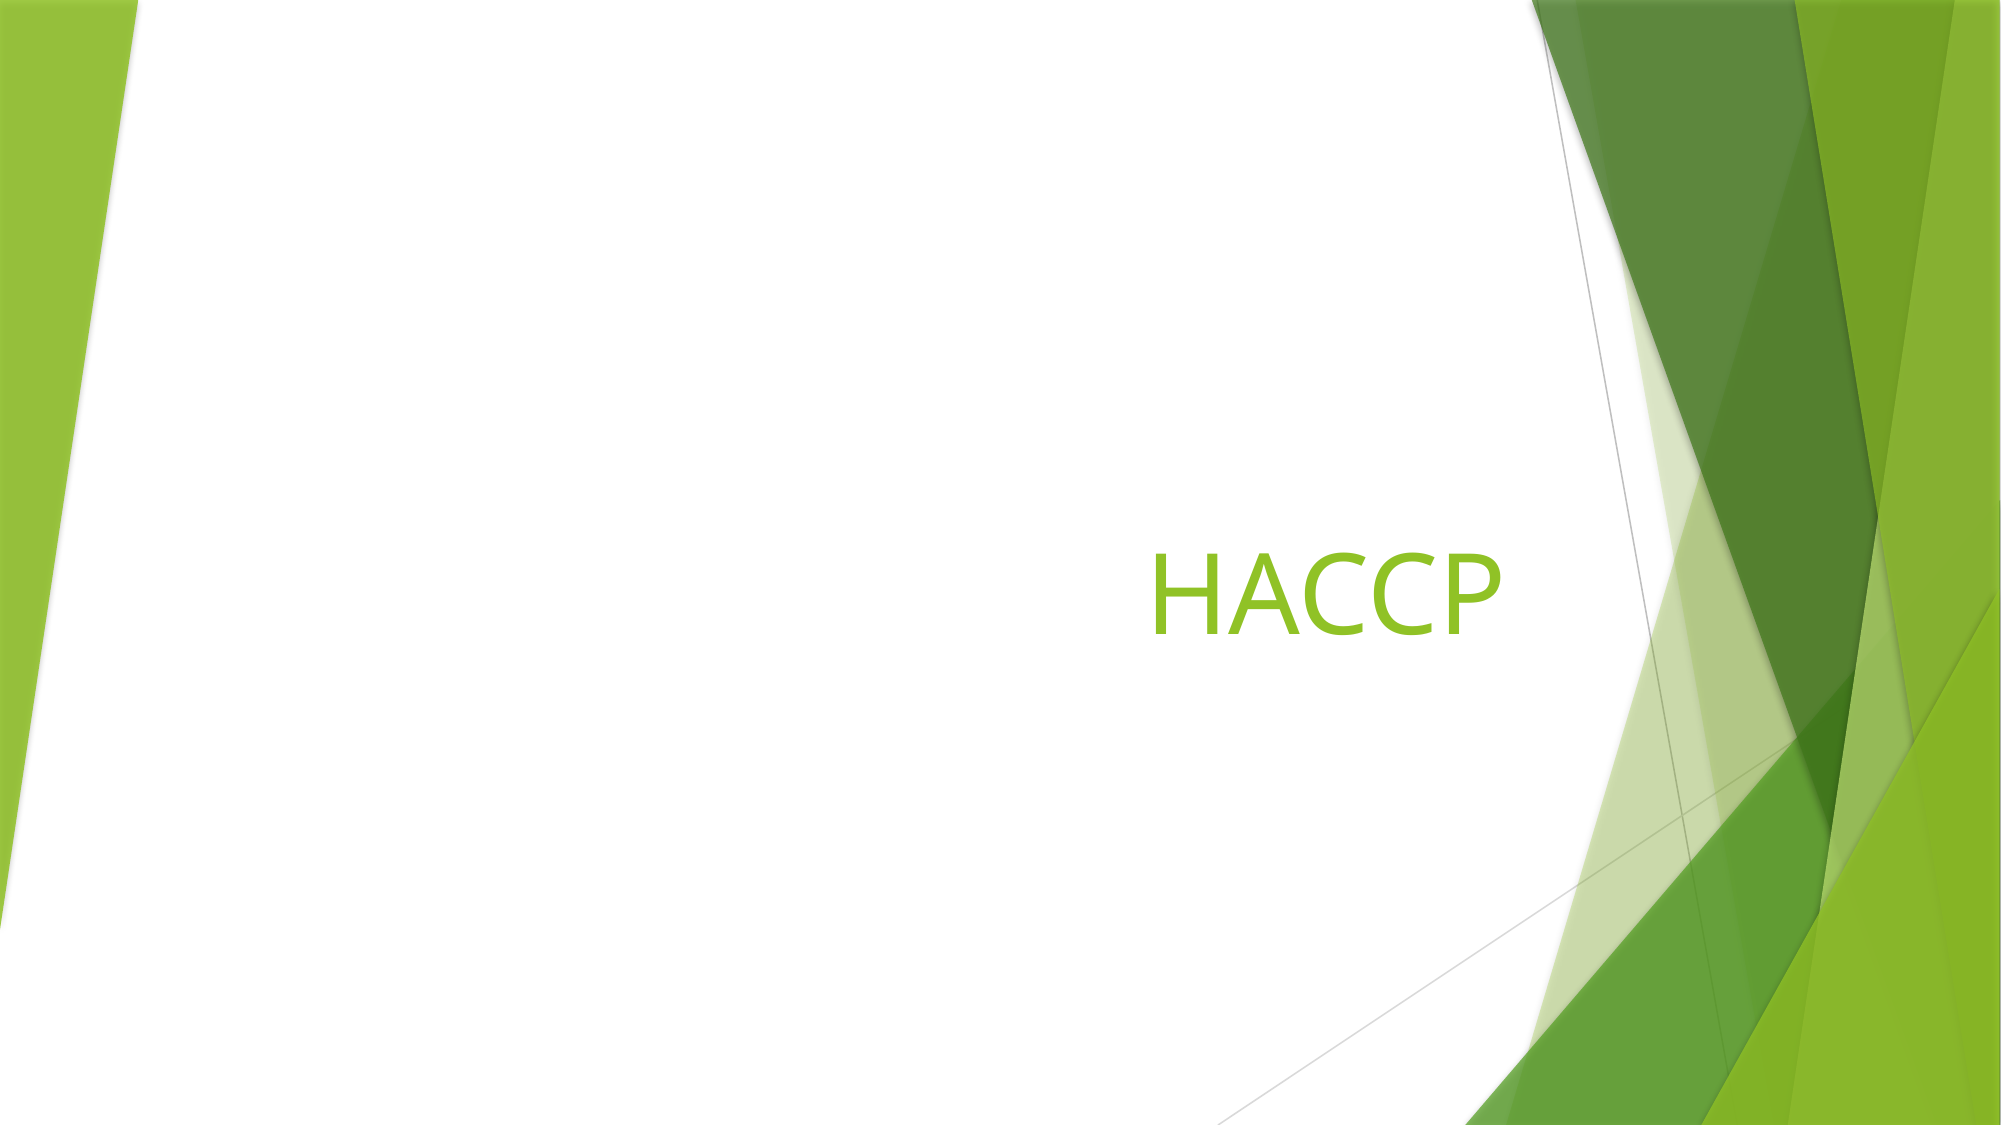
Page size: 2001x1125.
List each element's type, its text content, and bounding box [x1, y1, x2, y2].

title HACCP [247, 394, 1522, 665]
